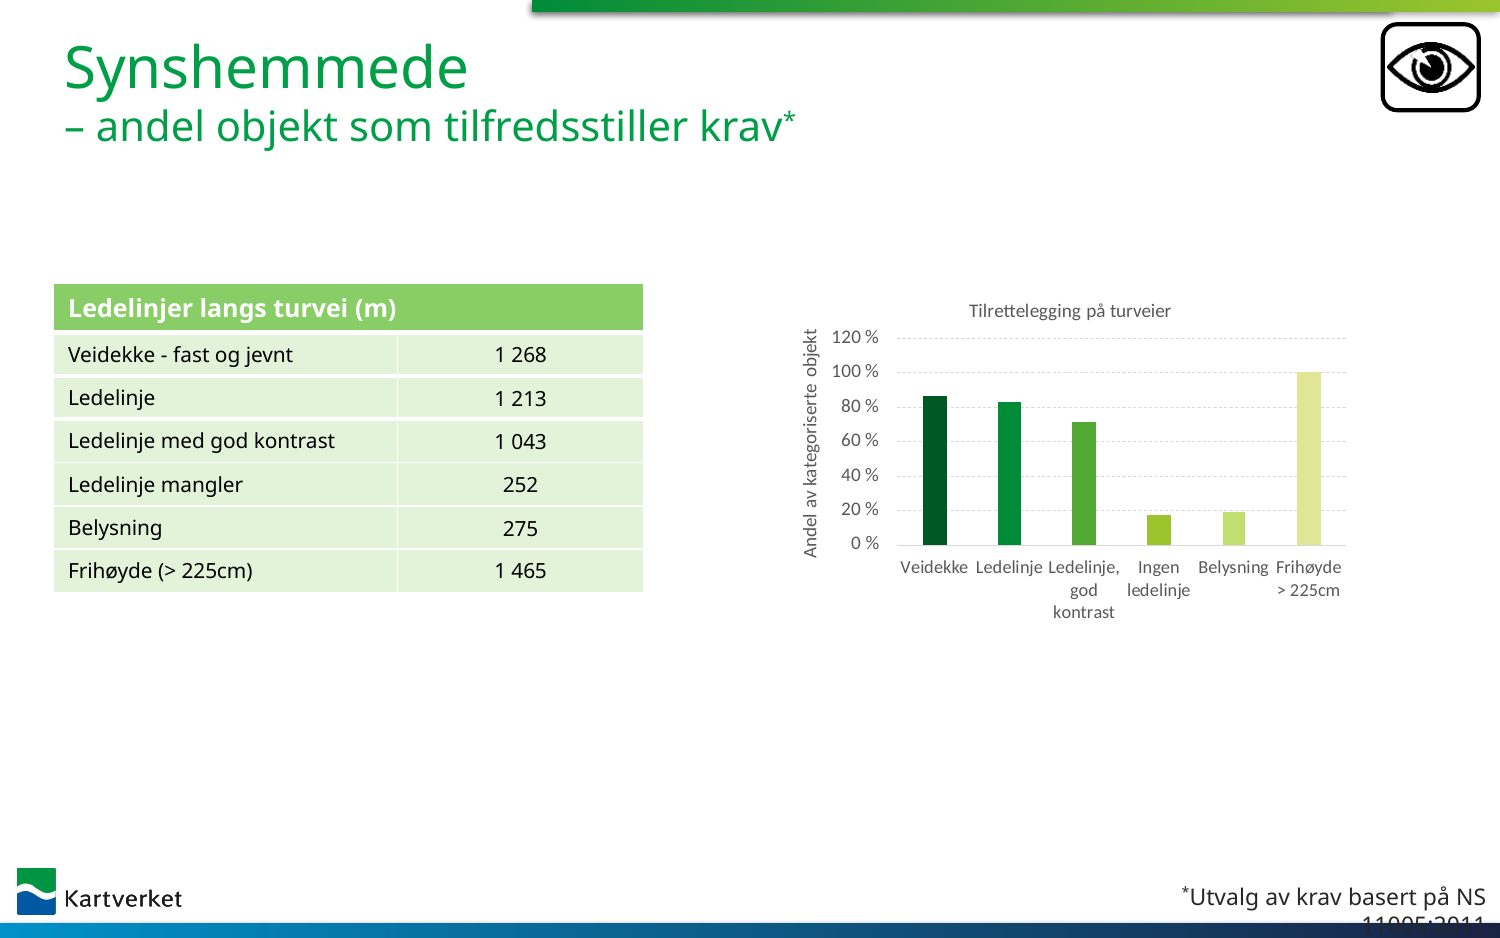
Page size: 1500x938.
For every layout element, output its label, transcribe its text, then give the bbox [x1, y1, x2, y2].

table_cell Frihøyde (> 225cm) [54, 550, 397, 592]
table_cell 1 043 [398, 421, 643, 462]
table_cell 1 213 [398, 378, 643, 417]
text_box *Utvalg av krav basert på NS 11005:2011 [1068, 873, 1500, 938]
table_cell Ledelinje [54, 378, 397, 417]
table_cell Belysning [54, 507, 397, 548]
table_cell Ledelinje med god kontrast [54, 421, 397, 462]
table_cell 275 [398, 507, 643, 548]
table_cell 252 [398, 463, 643, 505]
table_cell 1 268 [398, 335, 643, 374]
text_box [1382, 24, 1480, 111]
table_header Ledelinjer langs turvei (m) [54, 284, 643, 330]
table_cell Ledelinje mangler [54, 463, 397, 505]
table_cell 1 465 [398, 550, 643, 592]
picture [791, 291, 1349, 630]
table_cell Veidekke - fast og jevnt [54, 335, 397, 374]
text_box Synshemmede – andel objekt som tilfredsstiller krav* [49, 24, 1431, 158]
